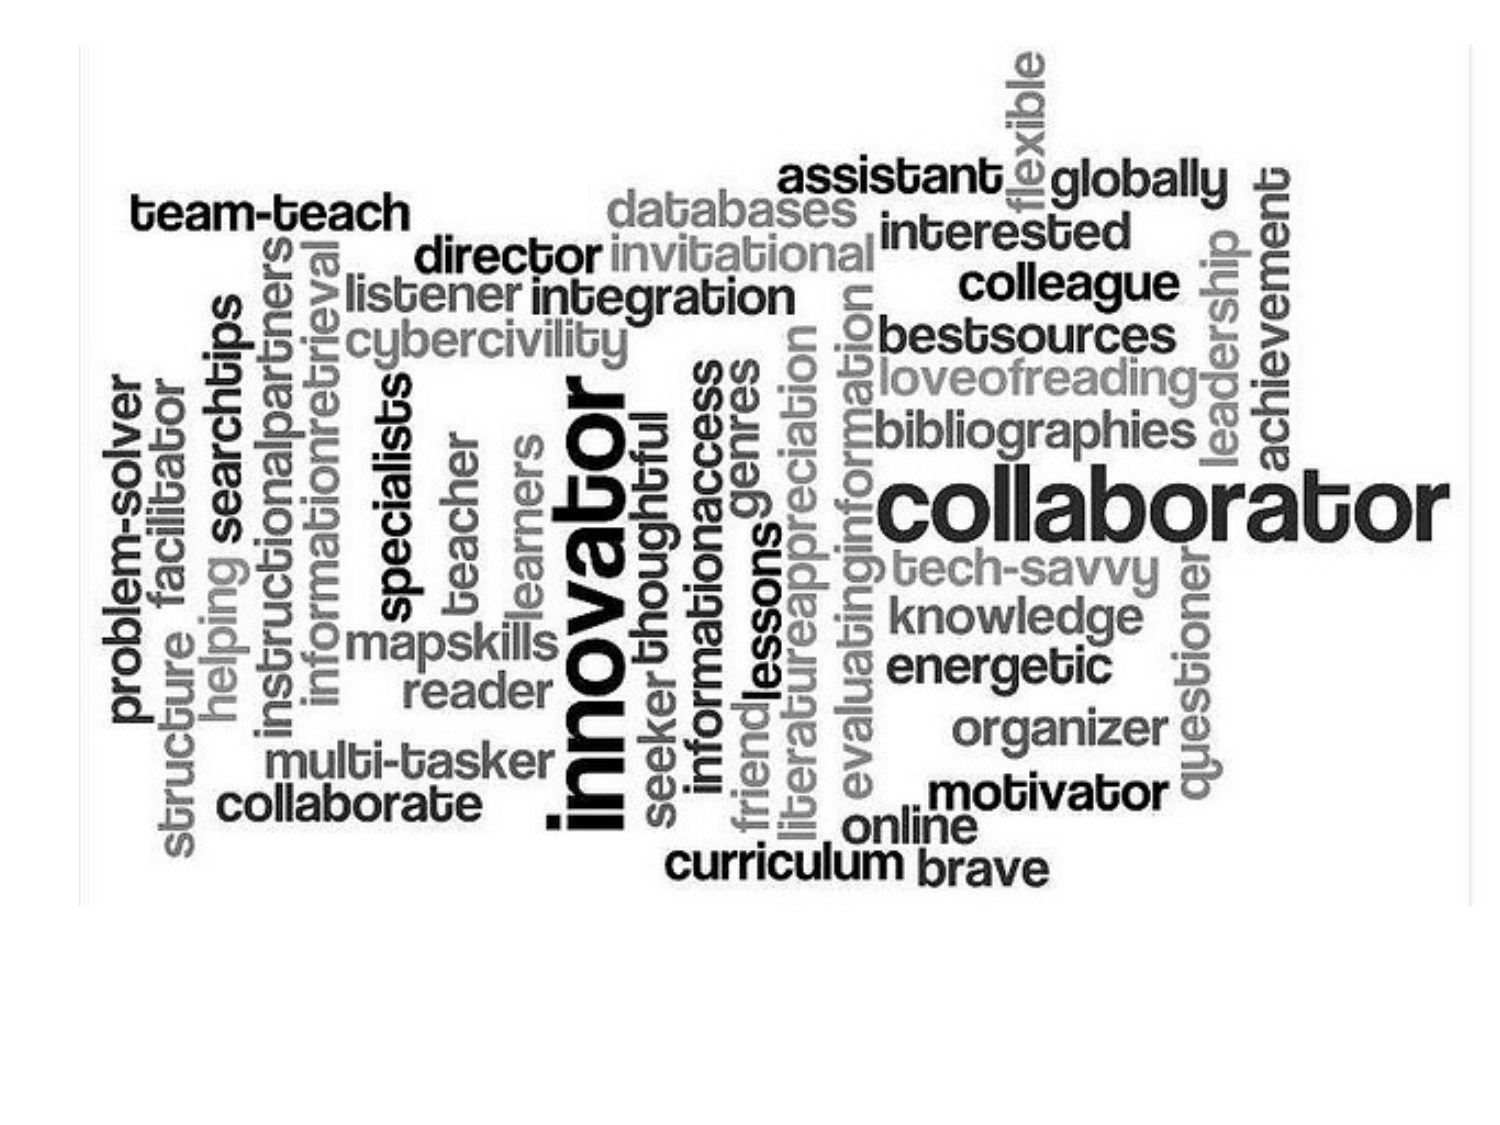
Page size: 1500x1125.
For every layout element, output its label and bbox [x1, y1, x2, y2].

list [0, 44, 1500, 906]
